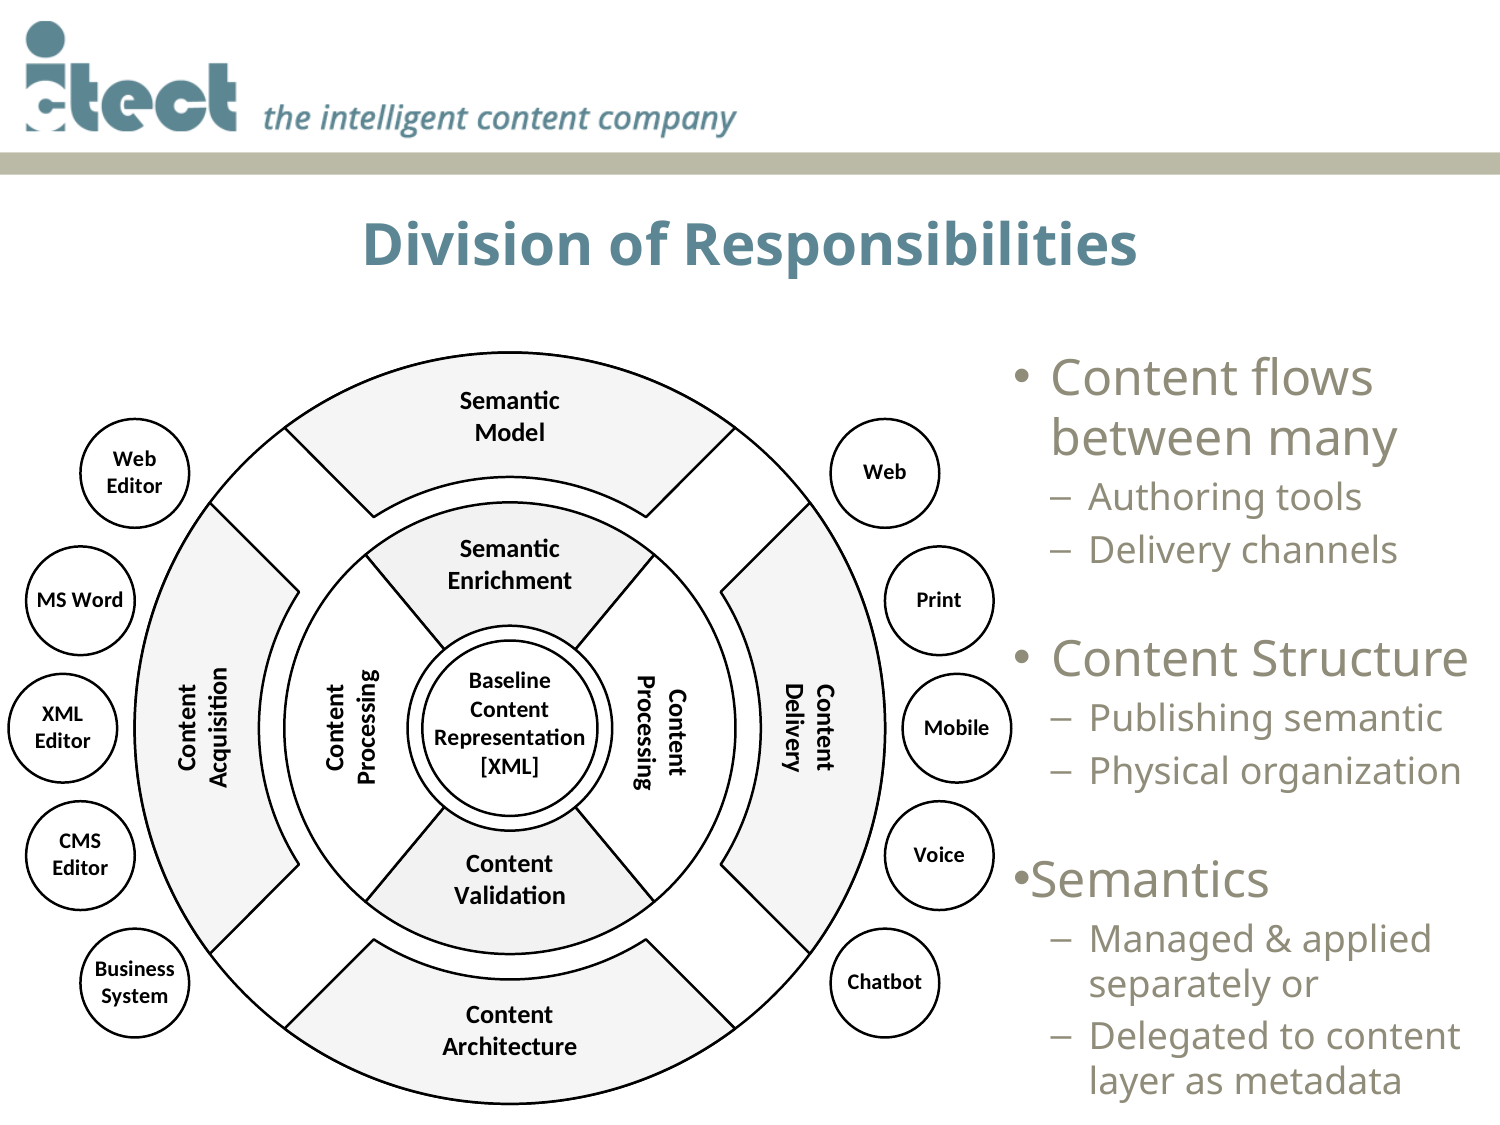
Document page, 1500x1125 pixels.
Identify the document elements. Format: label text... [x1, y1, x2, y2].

list Content flows between many Authoring tools Delivery channels Content Structure Publishing semantic Physical organization Semantics Managed & applied separately or Delegated to content layer as metadata [998, 338, 1500, 1118]
title Division of Responsibilities [75, 200, 1425, 348]
picture [0, 0, 1500, 1125]
